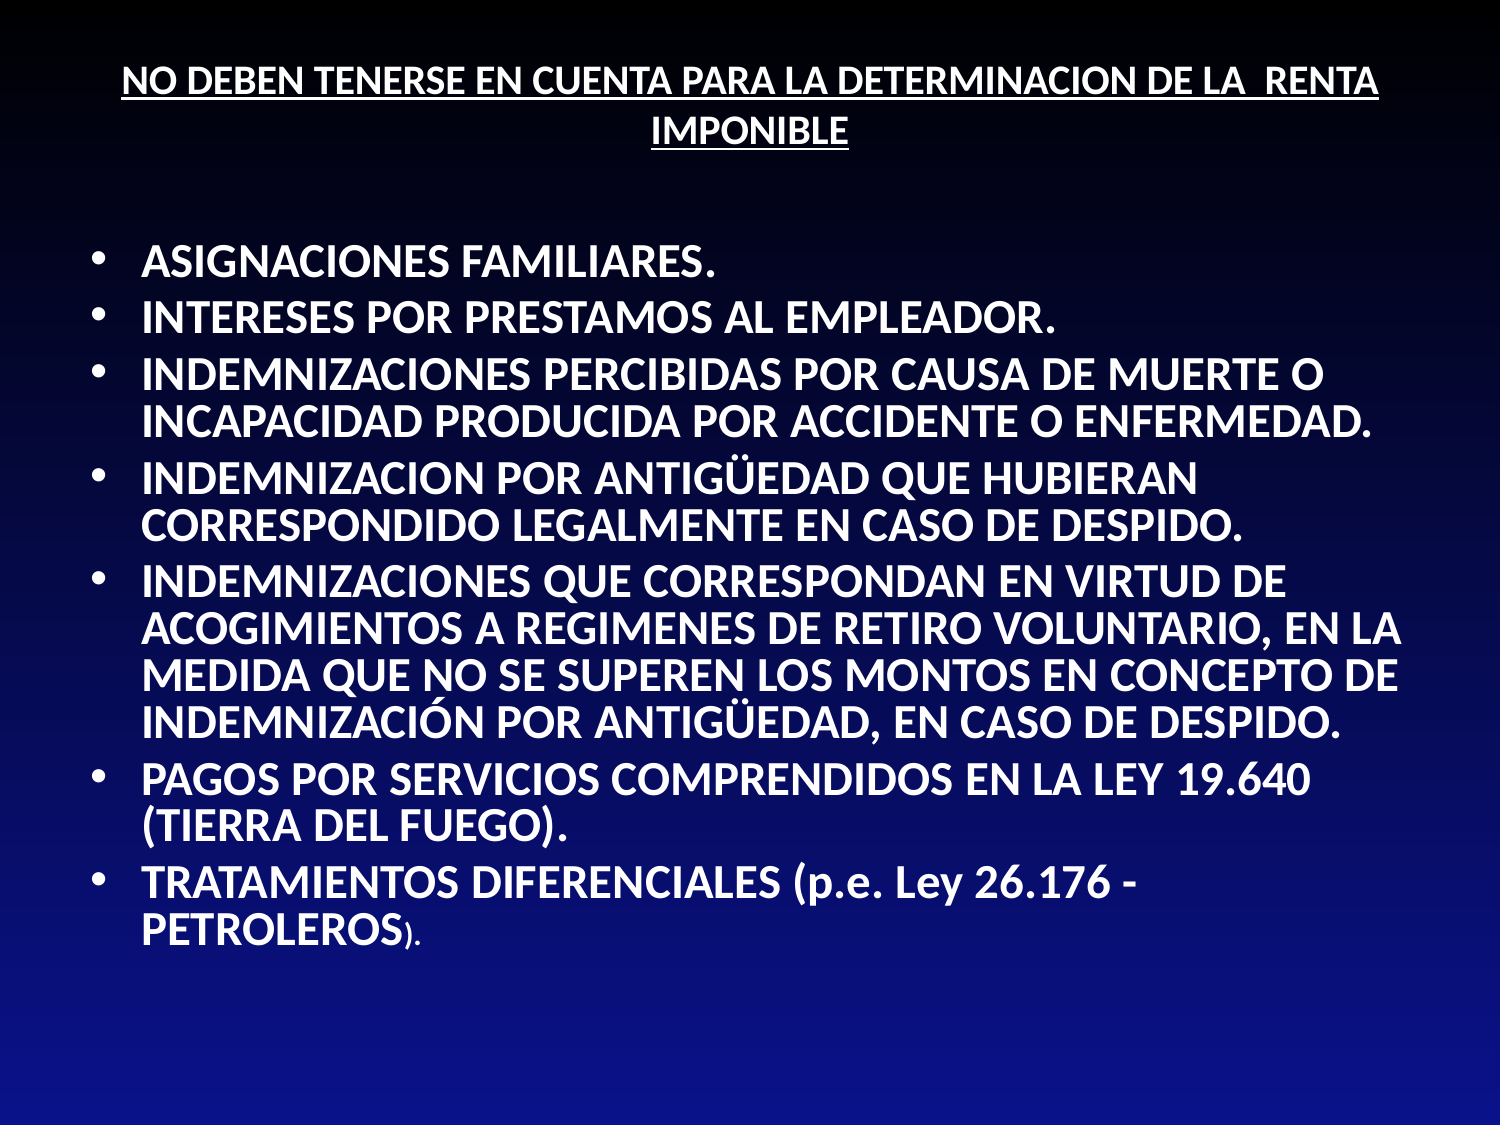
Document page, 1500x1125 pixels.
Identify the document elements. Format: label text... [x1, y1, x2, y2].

list ASIGNACIONES FAMILIARES. INTERESES POR PRESTAMOS AL EMPLEADOR. INDEMNIZACIONES PERCIBIDAS POR CAUSA DE MUERTE O INCAPACIDAD PRODUCIDA POR ACCIDENTE O ENFERMEDAD. INDEMNIZACION POR ANTIGÜEDAD QUE HUBIERAN CORRESPONDIDO LEGALMENTE EN CASO DE DESPIDO. INDEMNIZACIONES QUE CORRESPONDAN EN VIRTUD DE ACOGIMIENTOS A REGIMENES DE RETIRO VOLUNTARIO, EN LA MEDIDA QUE NO SE SUPEREN LOS MONTOS EN CONCEPTO DE INDEMNIZACIÓN POR ANTIGÜEDAD, EN CASO DE DESPIDO. PAGOS POR SERVICIOS COMPRENDIDOS EN LA LEY 19.640 (TIERRA DEL FUEGO). TRATAMIENTOS DIFERENCIALES (p.e. Ley 26.176 - PETROLEROS). [74, 184, 1426, 1006]
title NO DEBEN TENERSE EN CUENTA PARA LA DETERMINACION DE LA RENTA IMPONIBLE [74, 44, 1426, 184]
